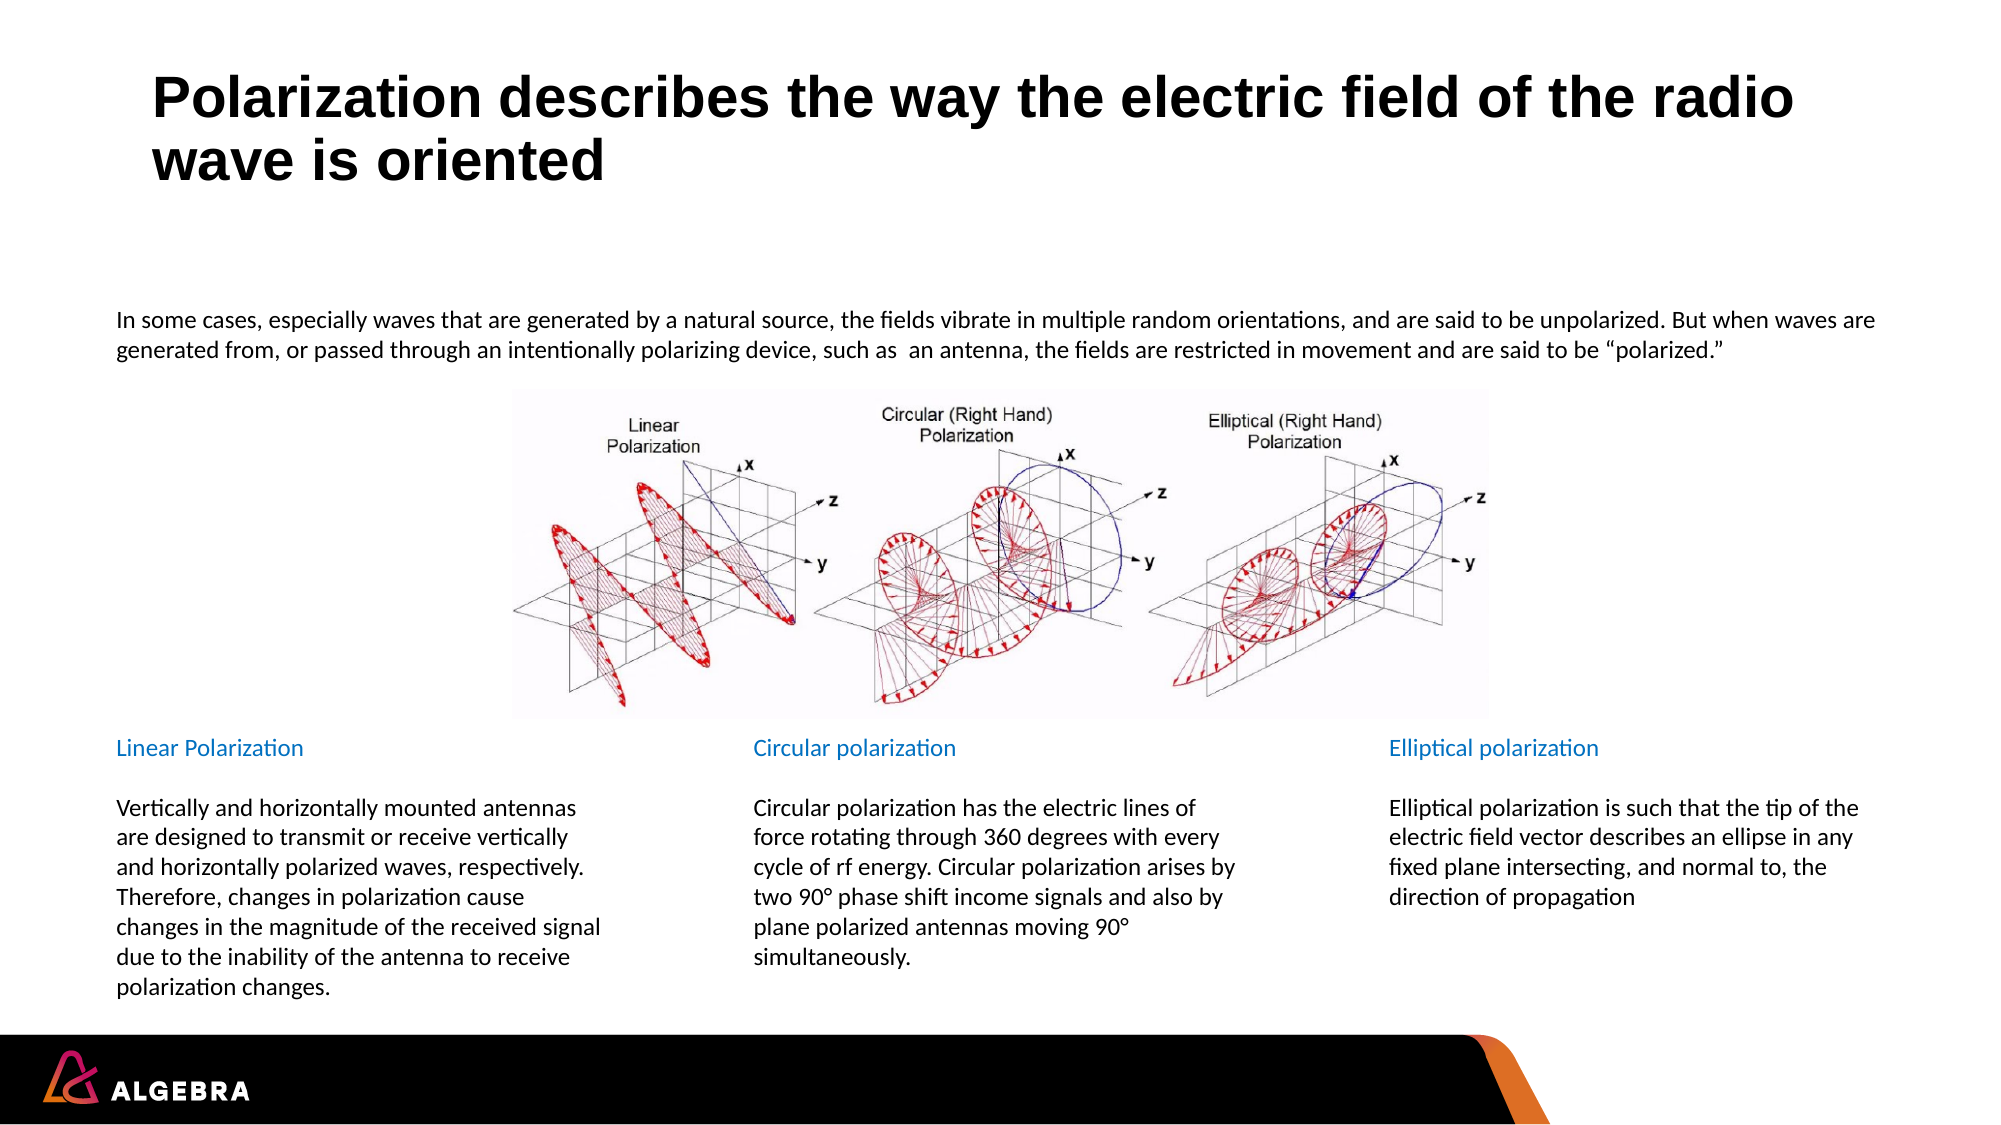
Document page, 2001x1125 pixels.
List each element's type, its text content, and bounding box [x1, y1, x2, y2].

text_box In some cases, especially waves that are generated by a natural source, the fields vibrate in multiple random orientations, and are said to be unpolarized. But when waves are generated from, or passed through an intentionally polarizing device, such as an antenna, the fields are restricted in movement and are said to be “polarized.” [100, 295, 1901, 391]
picture [512, 389, 1489, 719]
picture [0, 1034, 1733, 1125]
text_box Elliptical polarization Elliptical polarization is such that the tip of the electric field vector describes an ellipse in any fixed plane intersecting, and normal to, the direction of propagation [1373, 723, 1900, 1000]
title Polarization describes the way the electric field of the radio wave is oriented [137, 59, 1863, 278]
text_box Circular polarization Circular polarization has the electric lines of force rotating through 360 degrees with every cycle of rf energy. Circular polarization arises by two 90° phase shift income signals and also by plane polarized antennas moving 90° simultaneously. [738, 723, 1265, 1000]
text_box Linear Polarization Vertically and horizontally mounted antennas are designed to transmit or receive vertically and horizontally polarized waves, respectively. Therefore, changes in polarization cause changes in the magnitude of the received signal due to the inability of the antenna to receive polarization changes. [100, 723, 627, 1000]
